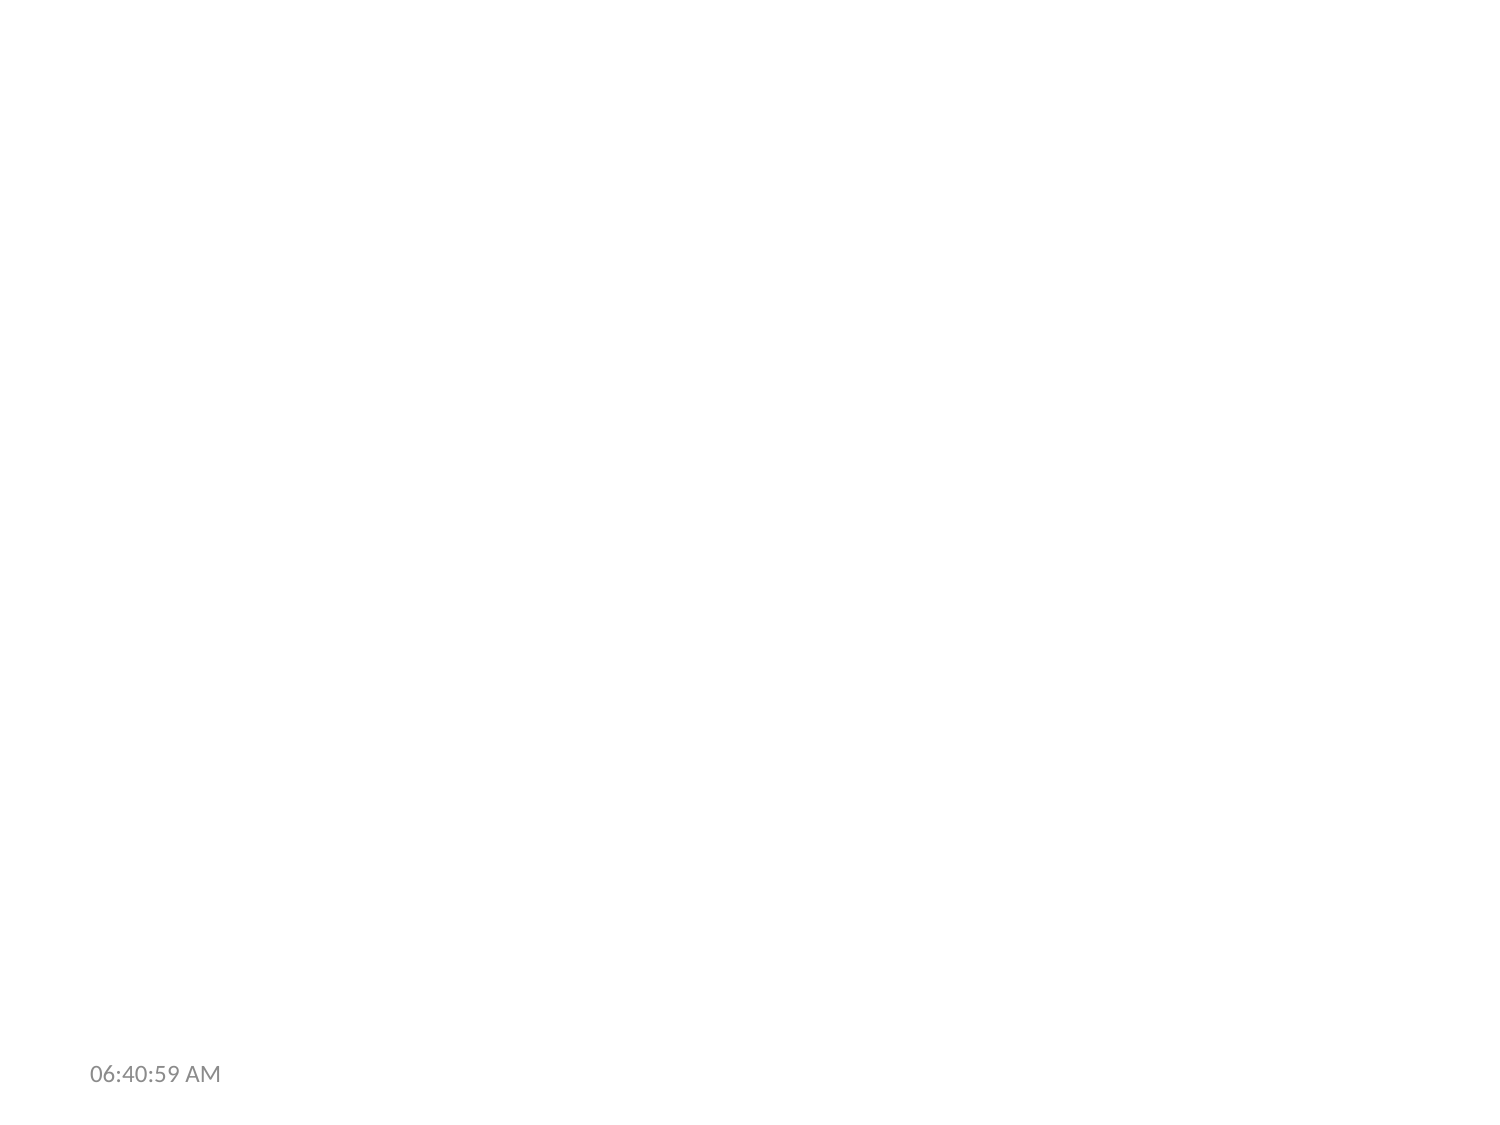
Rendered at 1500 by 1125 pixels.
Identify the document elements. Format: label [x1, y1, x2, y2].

slide_number [75, 1042, 425, 1103]
